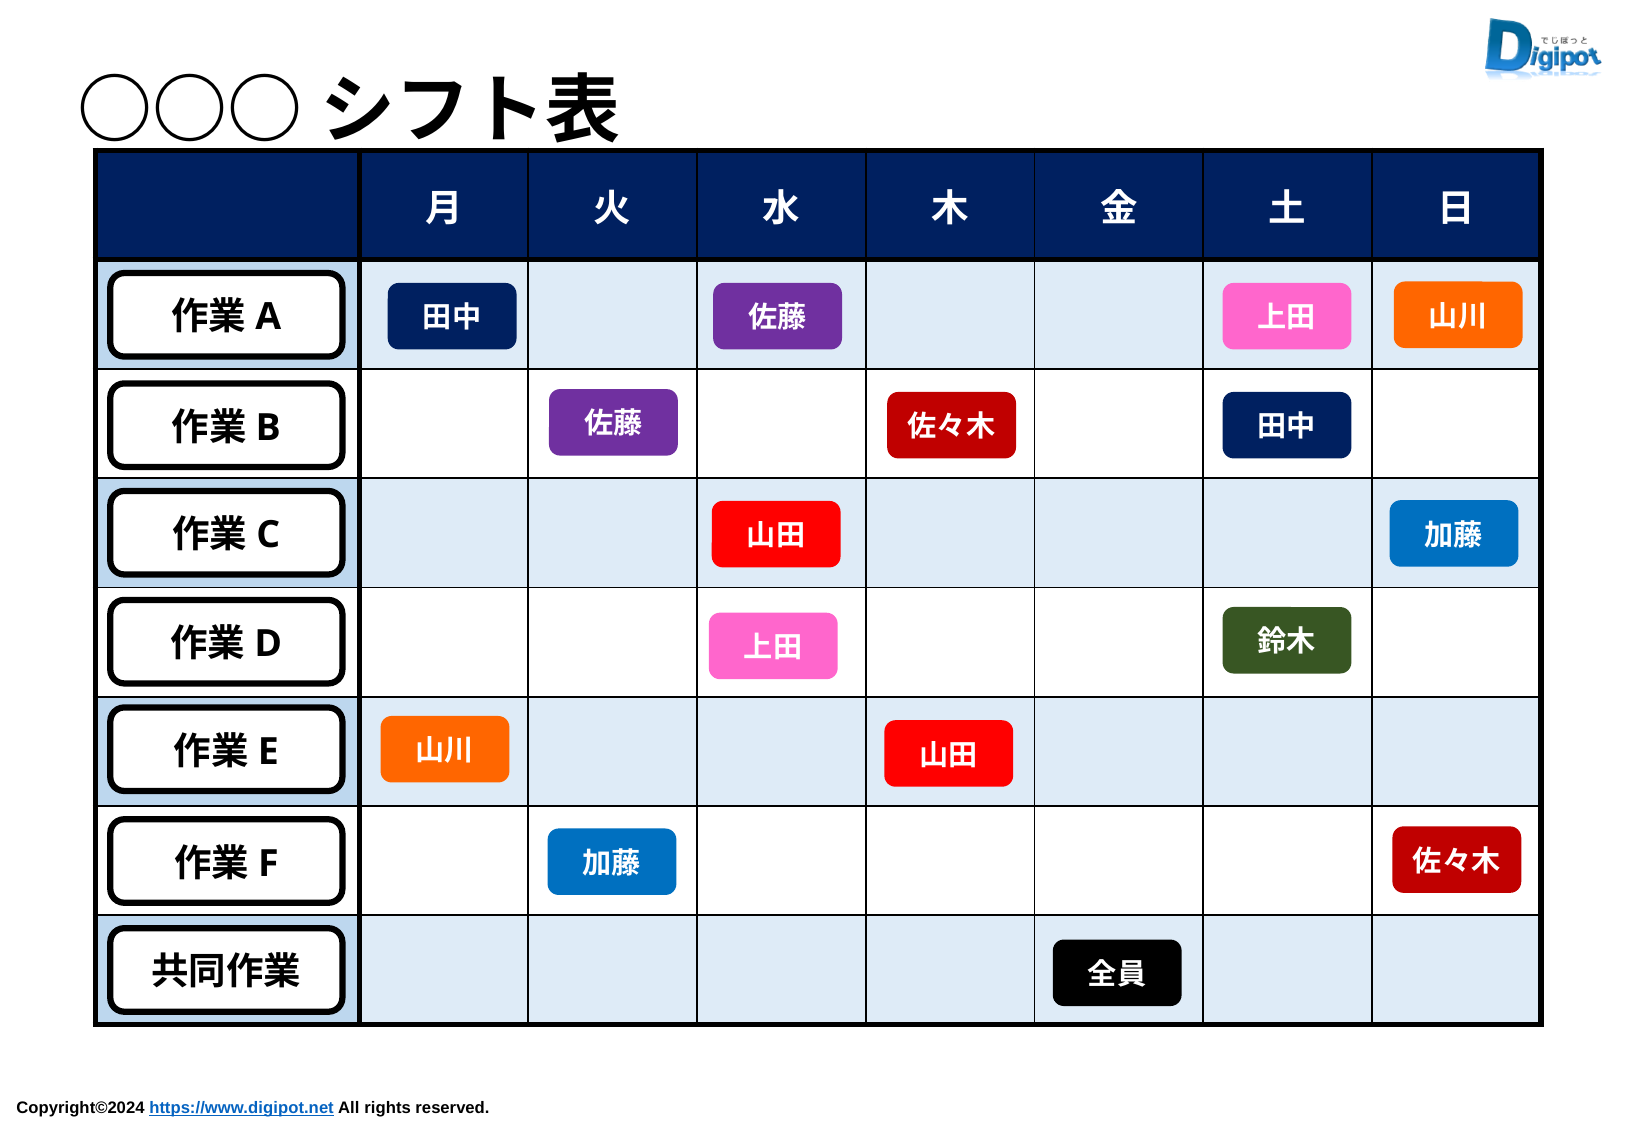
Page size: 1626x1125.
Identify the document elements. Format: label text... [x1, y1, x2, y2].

table_cell [1035, 262, 1202, 368]
table_cell [698, 370, 865, 477]
table_header 水 [698, 153, 865, 257]
text_box 山川 [1392, 280, 1524, 350]
text_box 作業B [109, 382, 344, 468]
table_cell [1373, 370, 1538, 477]
table_cell [1204, 262, 1371, 368]
text_box 加藤 [1388, 499, 1520, 568]
text_box 田中 [386, 281, 518, 351]
text_box 上田 [707, 611, 839, 681]
text_box 山田 [883, 719, 1015, 788]
table_cell [867, 588, 1034, 696]
table_cell [98, 807, 357, 914]
table_header 月 [362, 159, 527, 257]
table_cell [1373, 262, 1538, 368]
table_cell [362, 262, 527, 368]
table_cell [98, 916, 357, 1022]
table_header 火 [529, 153, 696, 257]
table_cell [1204, 588, 1371, 696]
picture [1485, 18, 1602, 82]
text_box 鈴木 [1221, 605, 1353, 675]
text_box 佐々木 [1391, 825, 1523, 894]
table_cell [362, 479, 527, 587]
table_header 木 [867, 153, 1034, 257]
table_cell [529, 479, 696, 587]
text_box 佐藤 [547, 388, 679, 457]
table_cell [867, 479, 1034, 587]
table_cell [867, 262, 1034, 368]
table_cell [529, 262, 696, 368]
table_cell [698, 479, 865, 587]
table_cell [867, 698, 1034, 805]
text_box 山川 [379, 714, 511, 784]
text_box 上田 [1221, 281, 1353, 351]
table_cell [698, 916, 865, 1022]
text_box 加藤 [546, 827, 678, 897]
table_cell [1035, 807, 1202, 914]
table_cell [1373, 807, 1538, 914]
table_cell [362, 916, 527, 1022]
table_cell [1035, 698, 1202, 805]
table_cell [362, 370, 527, 477]
table_cell [1204, 479, 1371, 587]
table_cell [698, 262, 865, 368]
table_cell [1373, 588, 1538, 696]
table_cell [1204, 698, 1371, 805]
table_cell [698, 807, 865, 914]
text_box 共同作業 [109, 927, 344, 1013]
text_box 全員 [1051, 938, 1183, 1008]
text_box 作業E [109, 706, 344, 793]
table_cell [1373, 479, 1538, 587]
table_cell [98, 370, 357, 477]
text_box 田中 [1221, 390, 1353, 460]
table_cell [698, 588, 865, 696]
table_cell [867, 370, 1034, 477]
text_box 佐々木 [886, 390, 1018, 460]
table_cell [1204, 370, 1371, 477]
text_box 作業A [109, 271, 344, 358]
table_cell [867, 807, 1034, 914]
table_cell [698, 698, 865, 805]
table_header 日 [1373, 153, 1538, 257]
table_cell [1035, 588, 1202, 696]
table_header [98, 159, 357, 257]
table_cell [98, 698, 357, 805]
text_box 作業D [109, 598, 344, 685]
text_box 山田 [710, 499, 842, 569]
table_cell [529, 370, 696, 477]
table_cell [1035, 370, 1202, 477]
table_cell [529, 698, 696, 805]
table_cell [98, 479, 357, 587]
table_cell [1204, 916, 1371, 1022]
table_cell [529, 588, 696, 696]
table_cell [362, 698, 527, 805]
table_header 金 [1035, 153, 1202, 257]
table_cell [867, 916, 1034, 1022]
table_header 土 [1204, 153, 1371, 257]
table_cell [98, 262, 357, 368]
text_box 作業F [109, 818, 344, 904]
text_box 作業C [109, 489, 344, 576]
table_cell [1373, 916, 1538, 1022]
table_cell [1373, 698, 1538, 805]
table_cell [529, 916, 696, 1022]
table_cell [362, 588, 527, 696]
table_cell [1035, 479, 1202, 587]
table_cell [1204, 807, 1371, 914]
table_cell [362, 807, 527, 914]
table_cell [529, 807, 696, 914]
table_cell [1035, 916, 1202, 1022]
table_cell [98, 588, 357, 696]
text_box 佐藤 [712, 281, 844, 351]
text_box ○○○シフト表 [63, 53, 636, 159]
